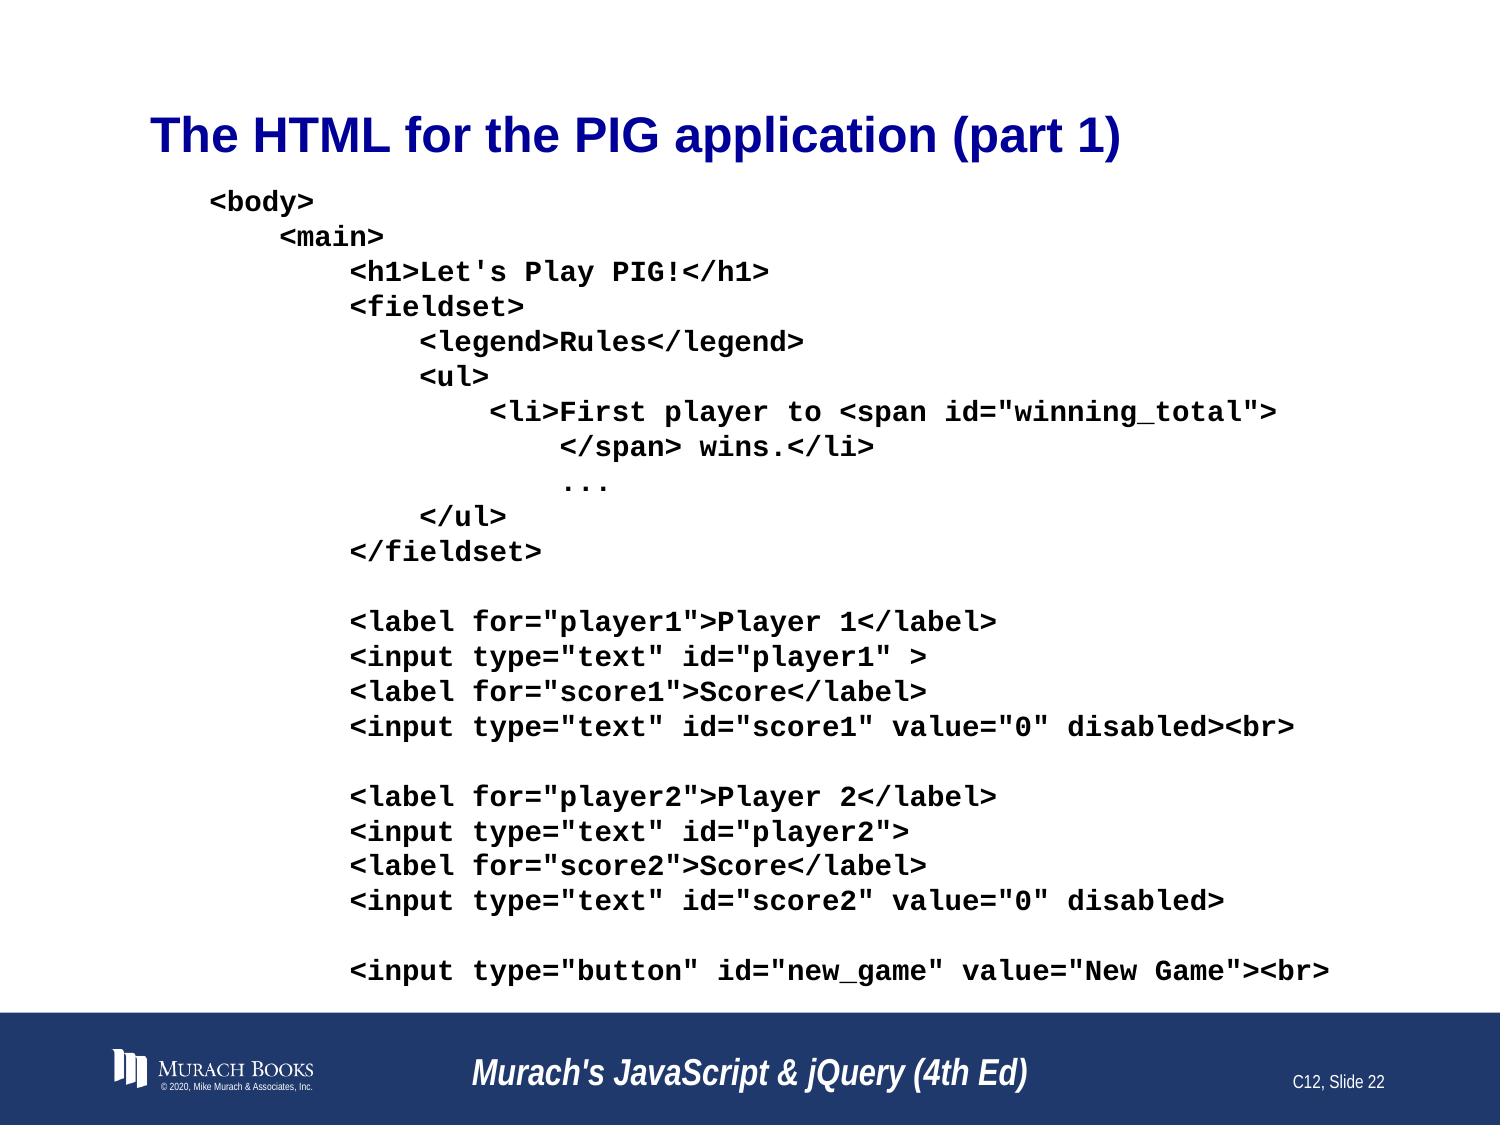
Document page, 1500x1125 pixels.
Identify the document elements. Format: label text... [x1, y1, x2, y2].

slide_number Murach's JavaScript & jQuery (4th Ed) [463, 1025, 1050, 1100]
title The HTML for the PIG application (part 1) [150, 102, 1350, 164]
footer © 2020, Mike Murach & Associates, Inc. [12, 1025, 463, 1100]
slide_number C12, Slide 22 [1087, 1025, 1400, 1100]
list <body> <main> <h1>Let's Play PIG!</h1> <fieldset> <legend>Rules</legend> <ul> <li>First player to <span id="winning_total"> </span> wins.</li> ... </ul> </fieldset> <label for="player1">Player 1</label> <input type="text" id="player1" > <label for="score1">Score</label> <input type="text" id="score1" value="0" disabled><br> <label for="player2">Player 2</label> <input type="text" id="player2"> <label for="score2">Score</label> <input type="text" id="score2" value="0" disabled> <input type="button" id="new_game" value="New Game"><br> [137, 174, 1350, 975]
